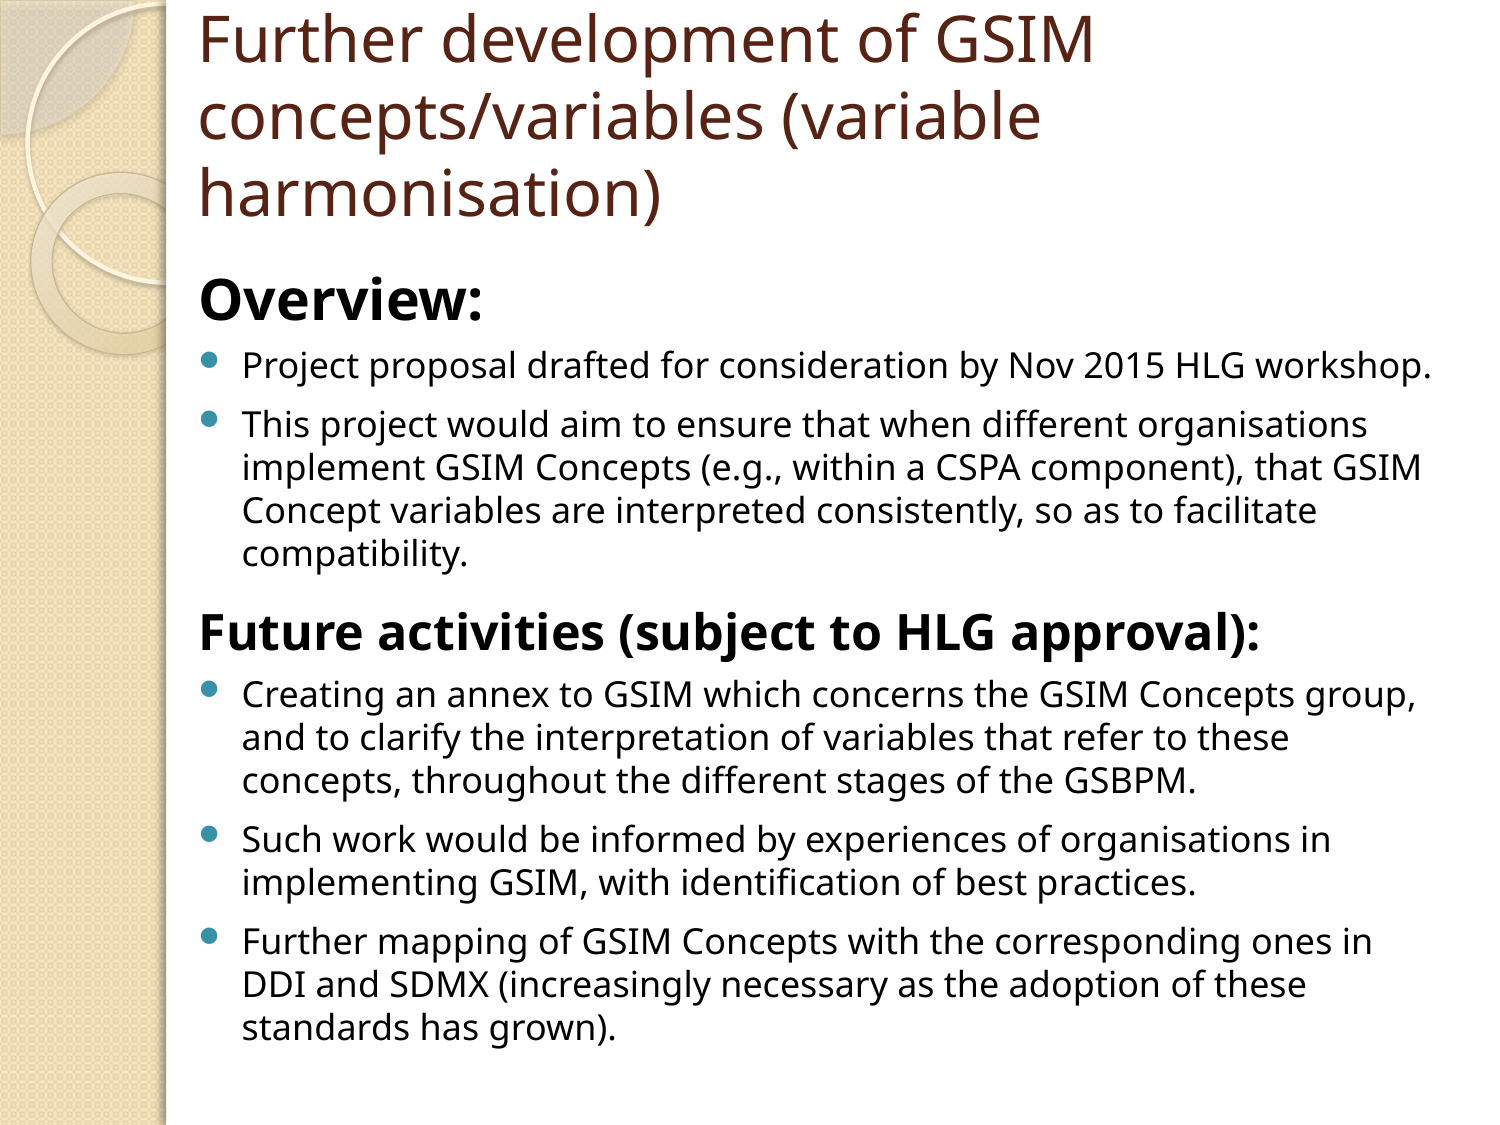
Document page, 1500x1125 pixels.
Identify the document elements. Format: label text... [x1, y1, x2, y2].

title Further development of GSIM concepts/variables (variable harmonisation) [183, 19, 1500, 209]
list Overview: Project proposal drafted for consideration by Nov 2015 HLG workshop. This project would aim to ensure that when different organisations implement GSIM Concepts (e.g., within a CSPA component), that GSIM Concept variables are interpreted consistently, so as to facilitate compatibility. Future activities (subject to HLG approval): Creating an annex to GSIM which concerns the GSIM Concepts group, and to clarify the interpretation of variables that refer to these concepts, throughout the different stages of the GSBPM. Such work would be informed by experiences of organisations in implementing GSIM, with identification of best practices. Further mapping of GSIM Concepts with the corresponding ones in DDI and SDMX (increasingly necessary as the adoption of these standards has grown). [171, 255, 1459, 1059]
